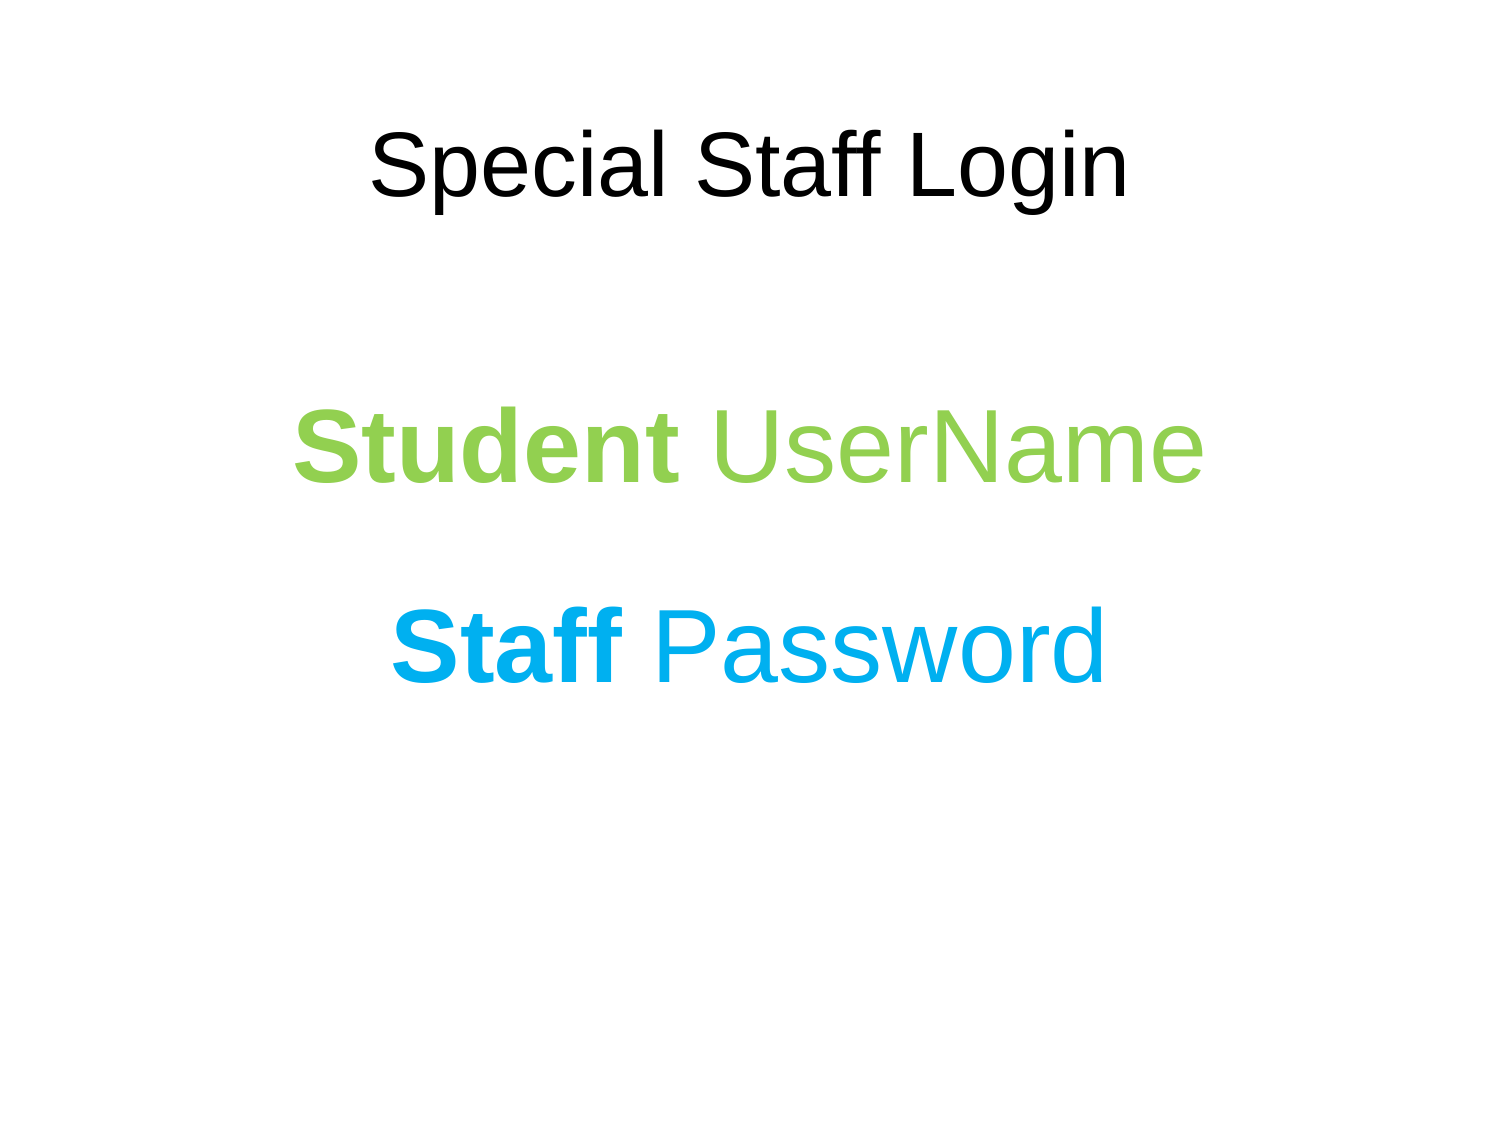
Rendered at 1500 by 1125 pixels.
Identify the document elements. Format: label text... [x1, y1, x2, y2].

title Special Staff Login [0, 66, 1500, 254]
list Student UserName Staff Password [0, 385, 1500, 787]
